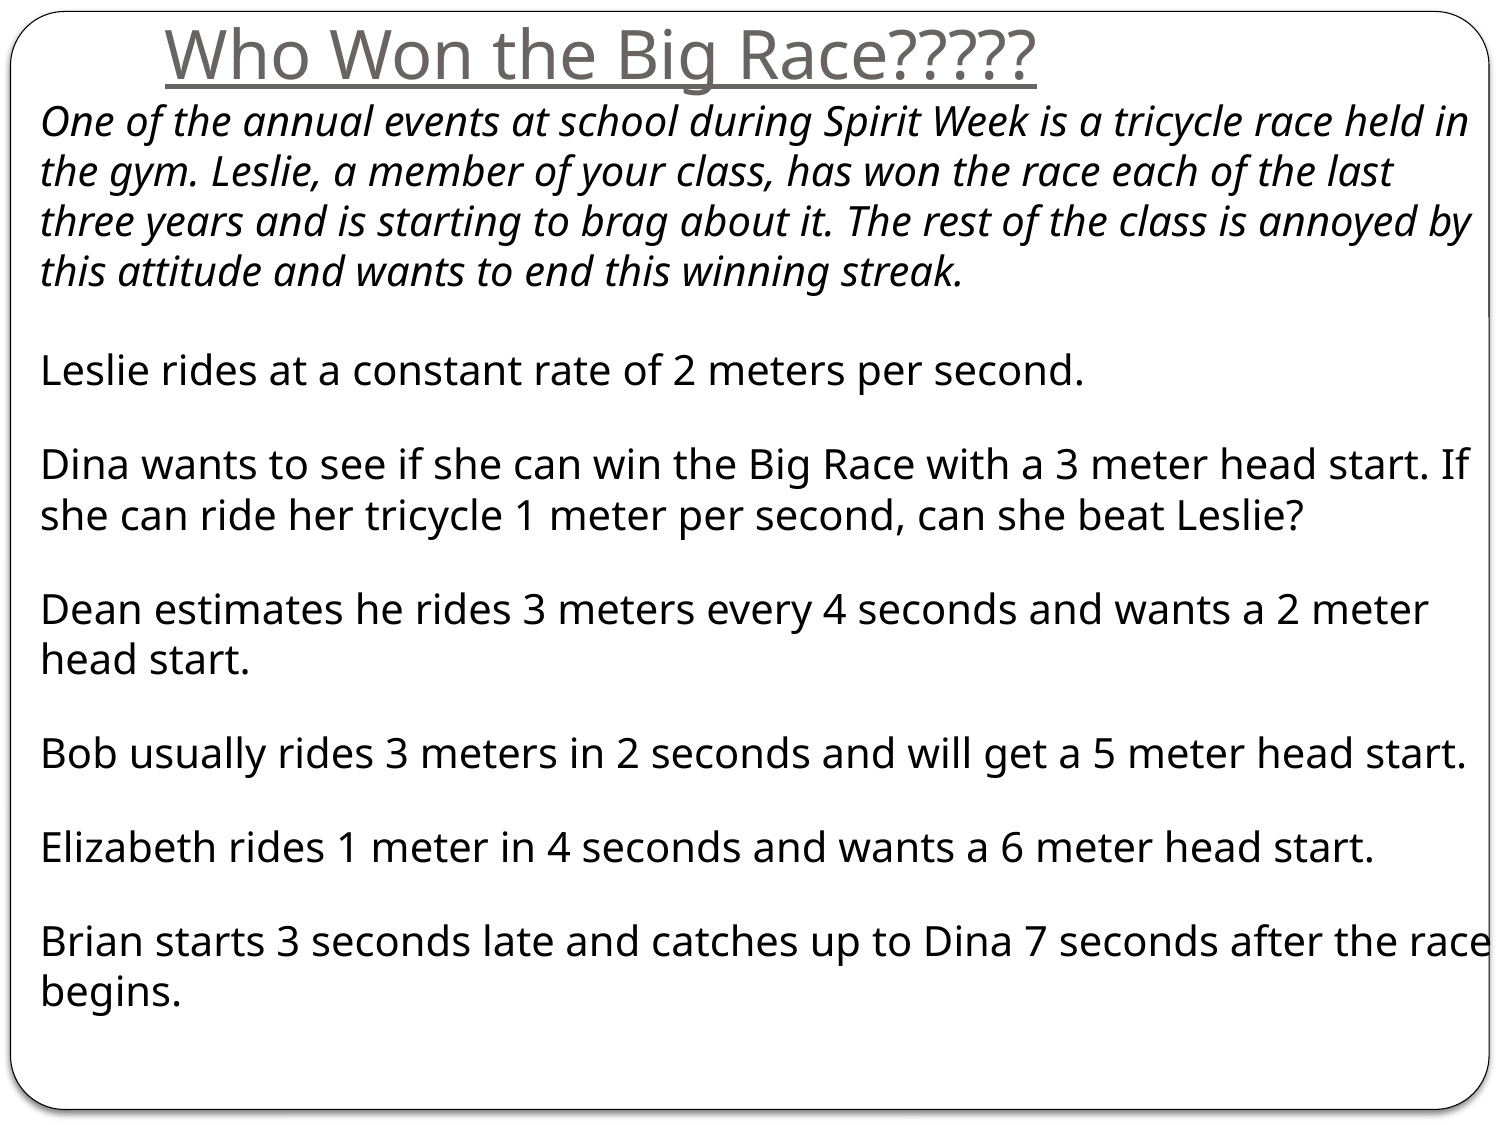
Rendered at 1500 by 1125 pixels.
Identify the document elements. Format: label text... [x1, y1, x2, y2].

list One of the annual events at school during Spirit Week is a tricycle race held in the gym. Leslie, a member of your class, has won the race each of the last three years and is starting to brag about it. The rest of the class is annoyed by this attitude and wants to end this winning streak. Leslie rides at a constant rate of 2 meters per second. Dina wants to see if she can win the Big Race with a 3 meter head start. If she can ride her tricycle 1 meter per second, can she beat Leslie? Dean estimates he rides 3 meters every 4 seconds and wants a 2 meter head start. Bob usually rides 3 meters in 2 seconds and will get a 5 meter head start. Elizabeth rides 1 meter in 4 seconds and wants a 6 meter head start. Brian starts 3 seconds late and catches up to Dina 7 seconds after the race begins. [24, 87, 1500, 838]
title Who Won the Big Race????? [150, 3, 1425, 87]
